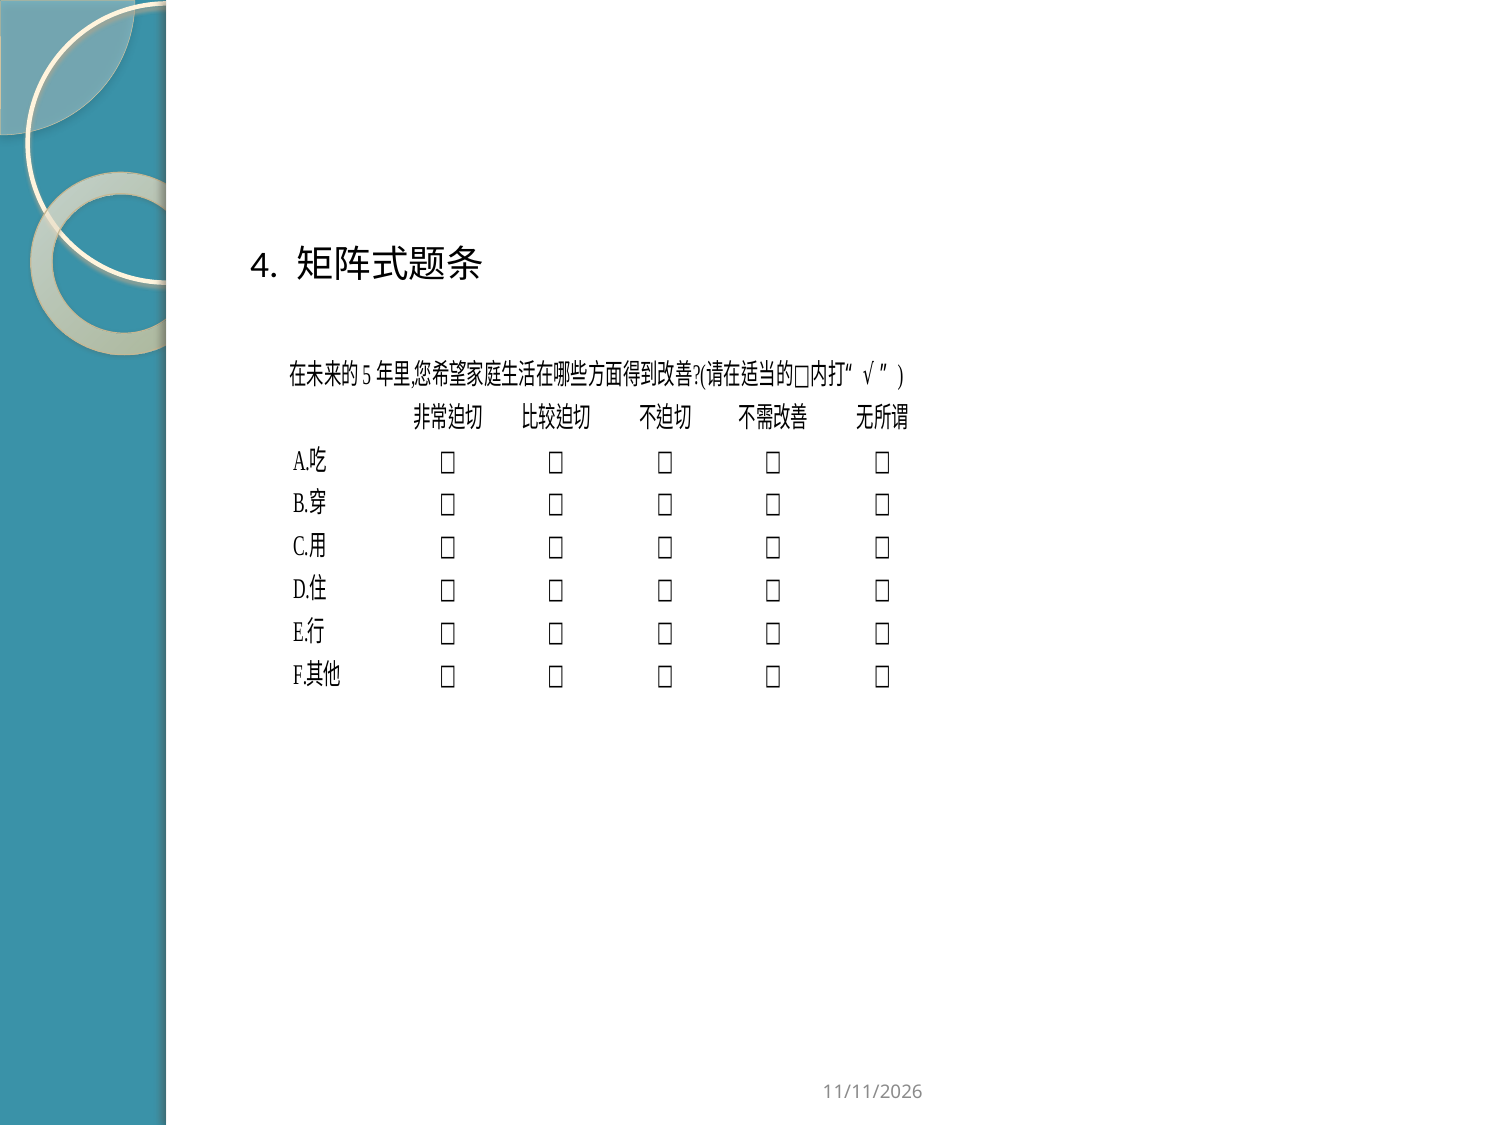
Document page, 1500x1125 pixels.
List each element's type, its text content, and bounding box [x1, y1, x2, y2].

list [254, 349, 1111, 736]
text_box 4. 矩阵式题条 [235, 232, 740, 293]
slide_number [587, 1034, 938, 1113]
